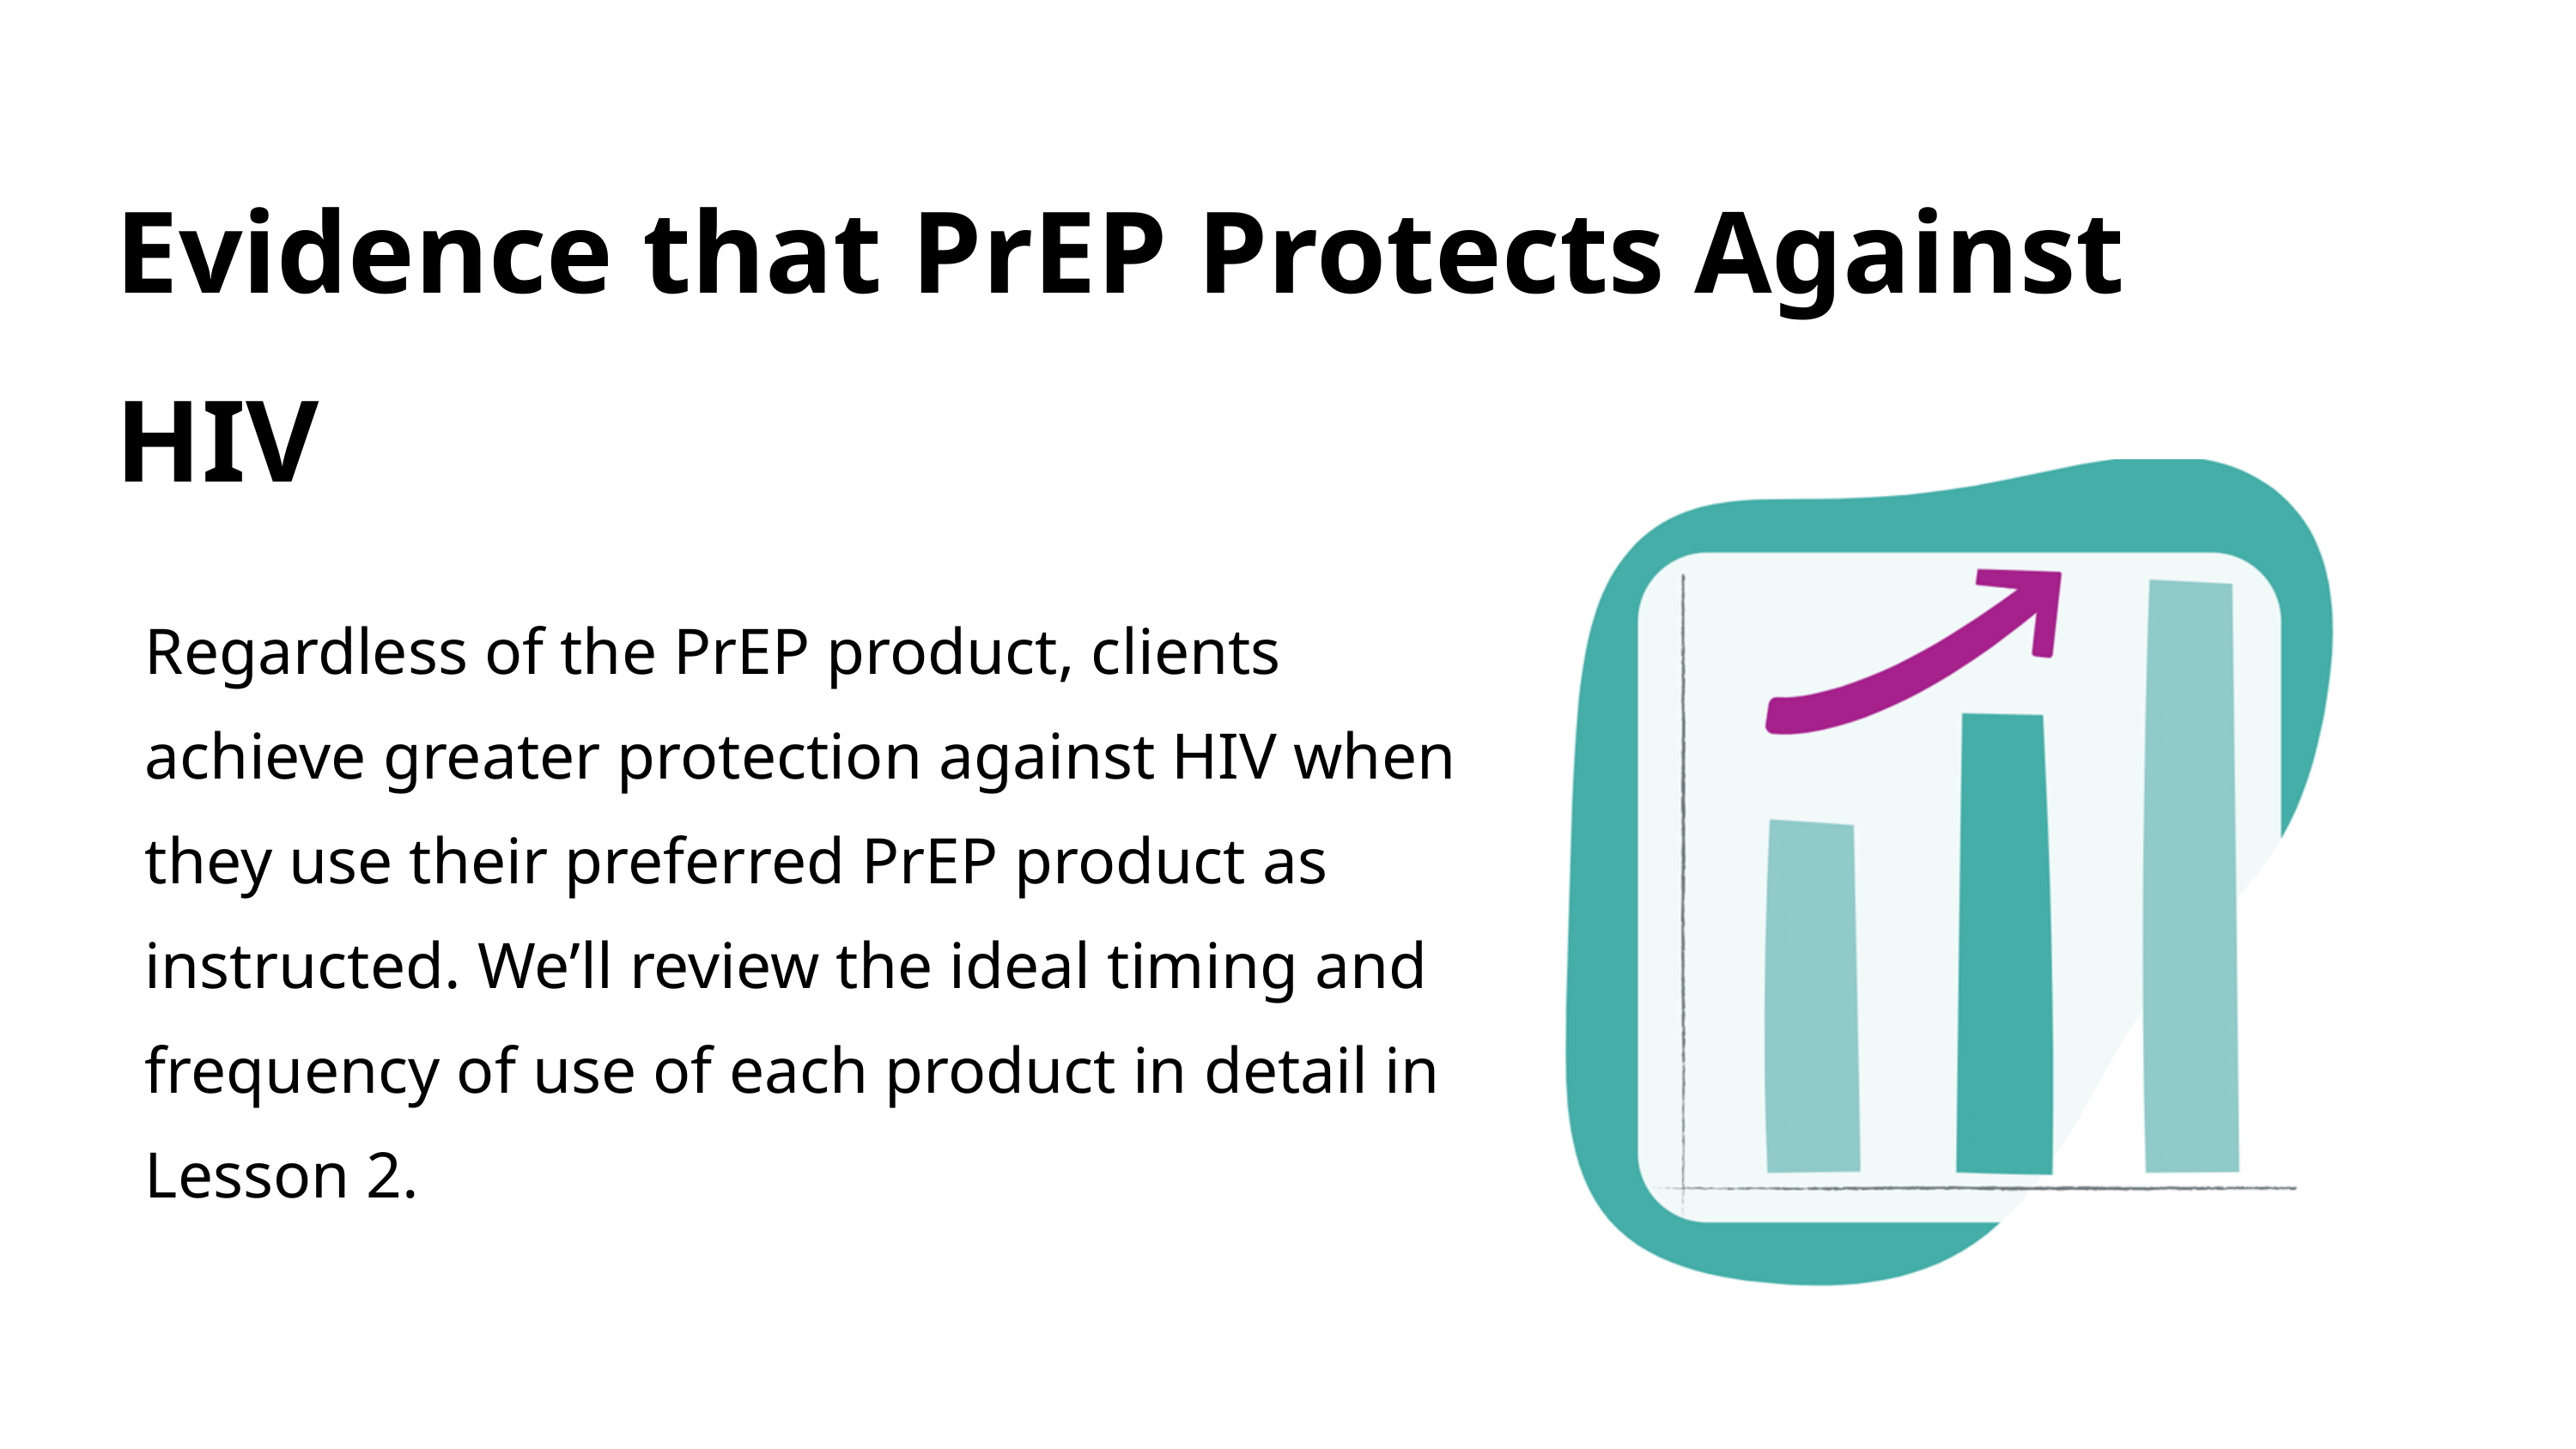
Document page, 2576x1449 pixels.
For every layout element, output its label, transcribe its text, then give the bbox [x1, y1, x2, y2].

text_box Evidence that PrEP Protects Against HIV [115, 125, 2299, 505]
text_box Regardless of the PrEP product, clients achieve greater protection against HIV when they use their preferred PrEP product as instructed. We’ll review the ideal timing and frequency of use of each product in detail in Lesson 2. [144, 581, 1466, 1211]
text_box [1368, 459, 2432, 1304]
